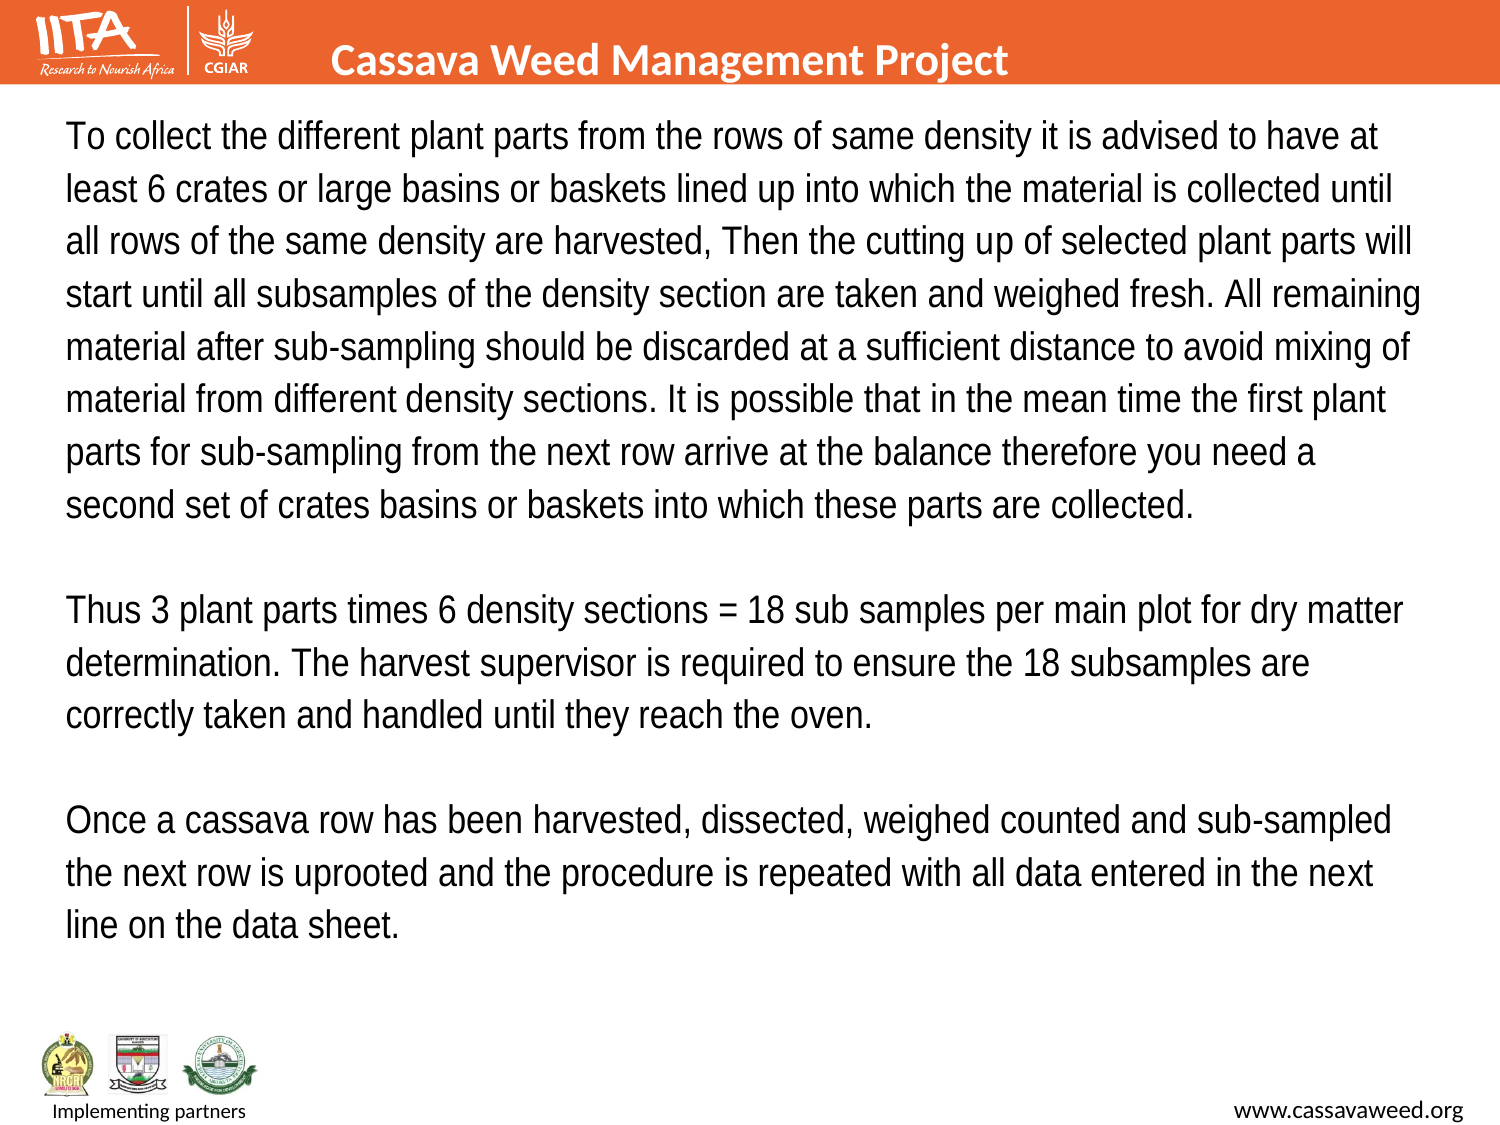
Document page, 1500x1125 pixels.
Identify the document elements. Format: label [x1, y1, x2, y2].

picture [37, 1031, 284, 1106]
picture [65, 112, 1435, 988]
